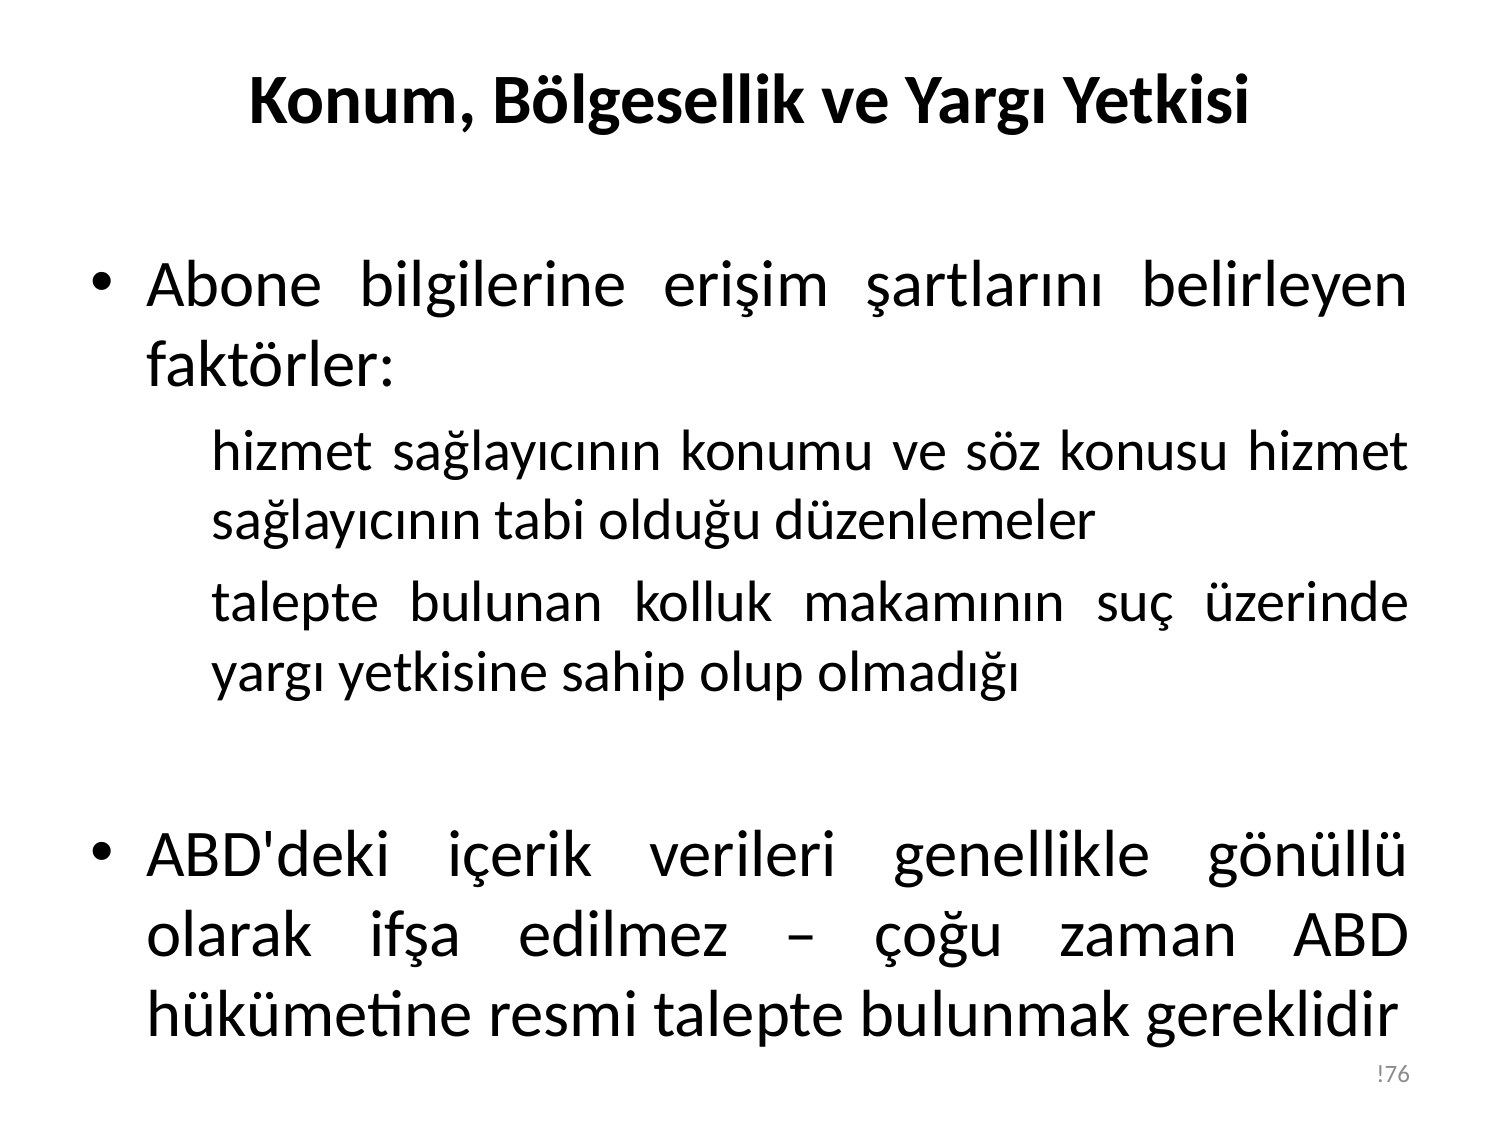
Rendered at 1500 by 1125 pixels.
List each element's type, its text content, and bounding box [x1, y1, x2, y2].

slide_number !76 [1074, 1042, 1425, 1103]
list Abone bilgilerine erişim şartlarını belirleyen faktörler: hizmet sağlayıcının konumu ve söz konusu hizmet sağlayıcının tabi olduğu düzenlemeler talepte bulunan kolluk makamının suç üzerinde yargı yetkisine sahip olup olmadığı ABD'deki içerik verileri genellikle gönüllü olarak ifşa edilmez – çoğu zaman ABD hükümetine resmi talepte bulunmak gereklidir [75, 232, 1425, 1073]
title Konum, Bölgesellik ve Yargı Yetkisi [56, 45, 1446, 233]
